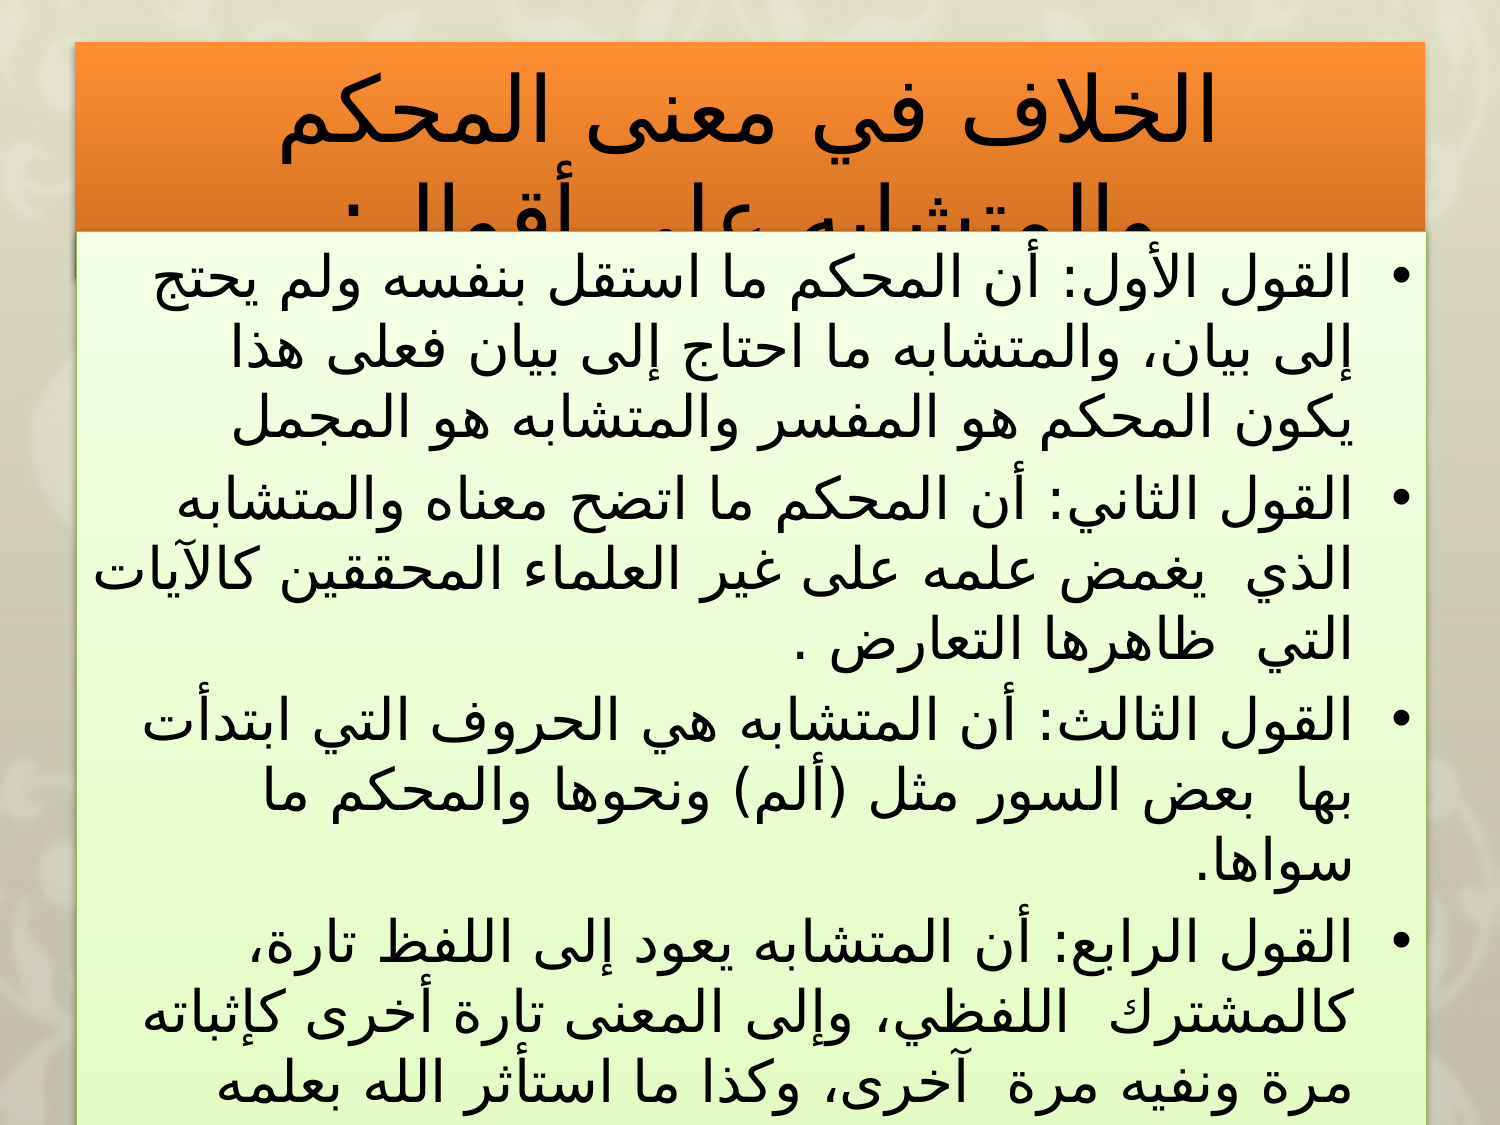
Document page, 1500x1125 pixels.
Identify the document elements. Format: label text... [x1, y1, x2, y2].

picture [0, 0, 1500, 1125]
list القول الأول: أن المحكم ما استقل بنفسه ولم يحتج إلى بيان، والمتشابه ما احتاج إلى بيان فعلى هذا يكون المحكم هو المفسر والمتشابه هو المجمل القول الثاني: أن المحكم ما اتضح معناه والمتشابه الذي يغمض علمه على غير العلماء المحققين كالآيات التي ظاهرها التعارض . القول الثالث: أن المتشابه هي الحروف التي ابتدأت بها بعض السور مثل (ألم) ونحوها والمحكم ما سواها. القول الرابع: أن المتشابه يعود إلى اللفظ تارة، كالمشترك اللفظي، وإلى المعنى تارة أخرى كإثباته مرة ونفيه مرة آخرى، وكذا ما استأثر الله بعلمه وكحقائق الصفات. [76, 231, 1427, 1125]
title الخلاف في معنى المحكم والمتشابه على أقوال: [75, 42, 1425, 230]
